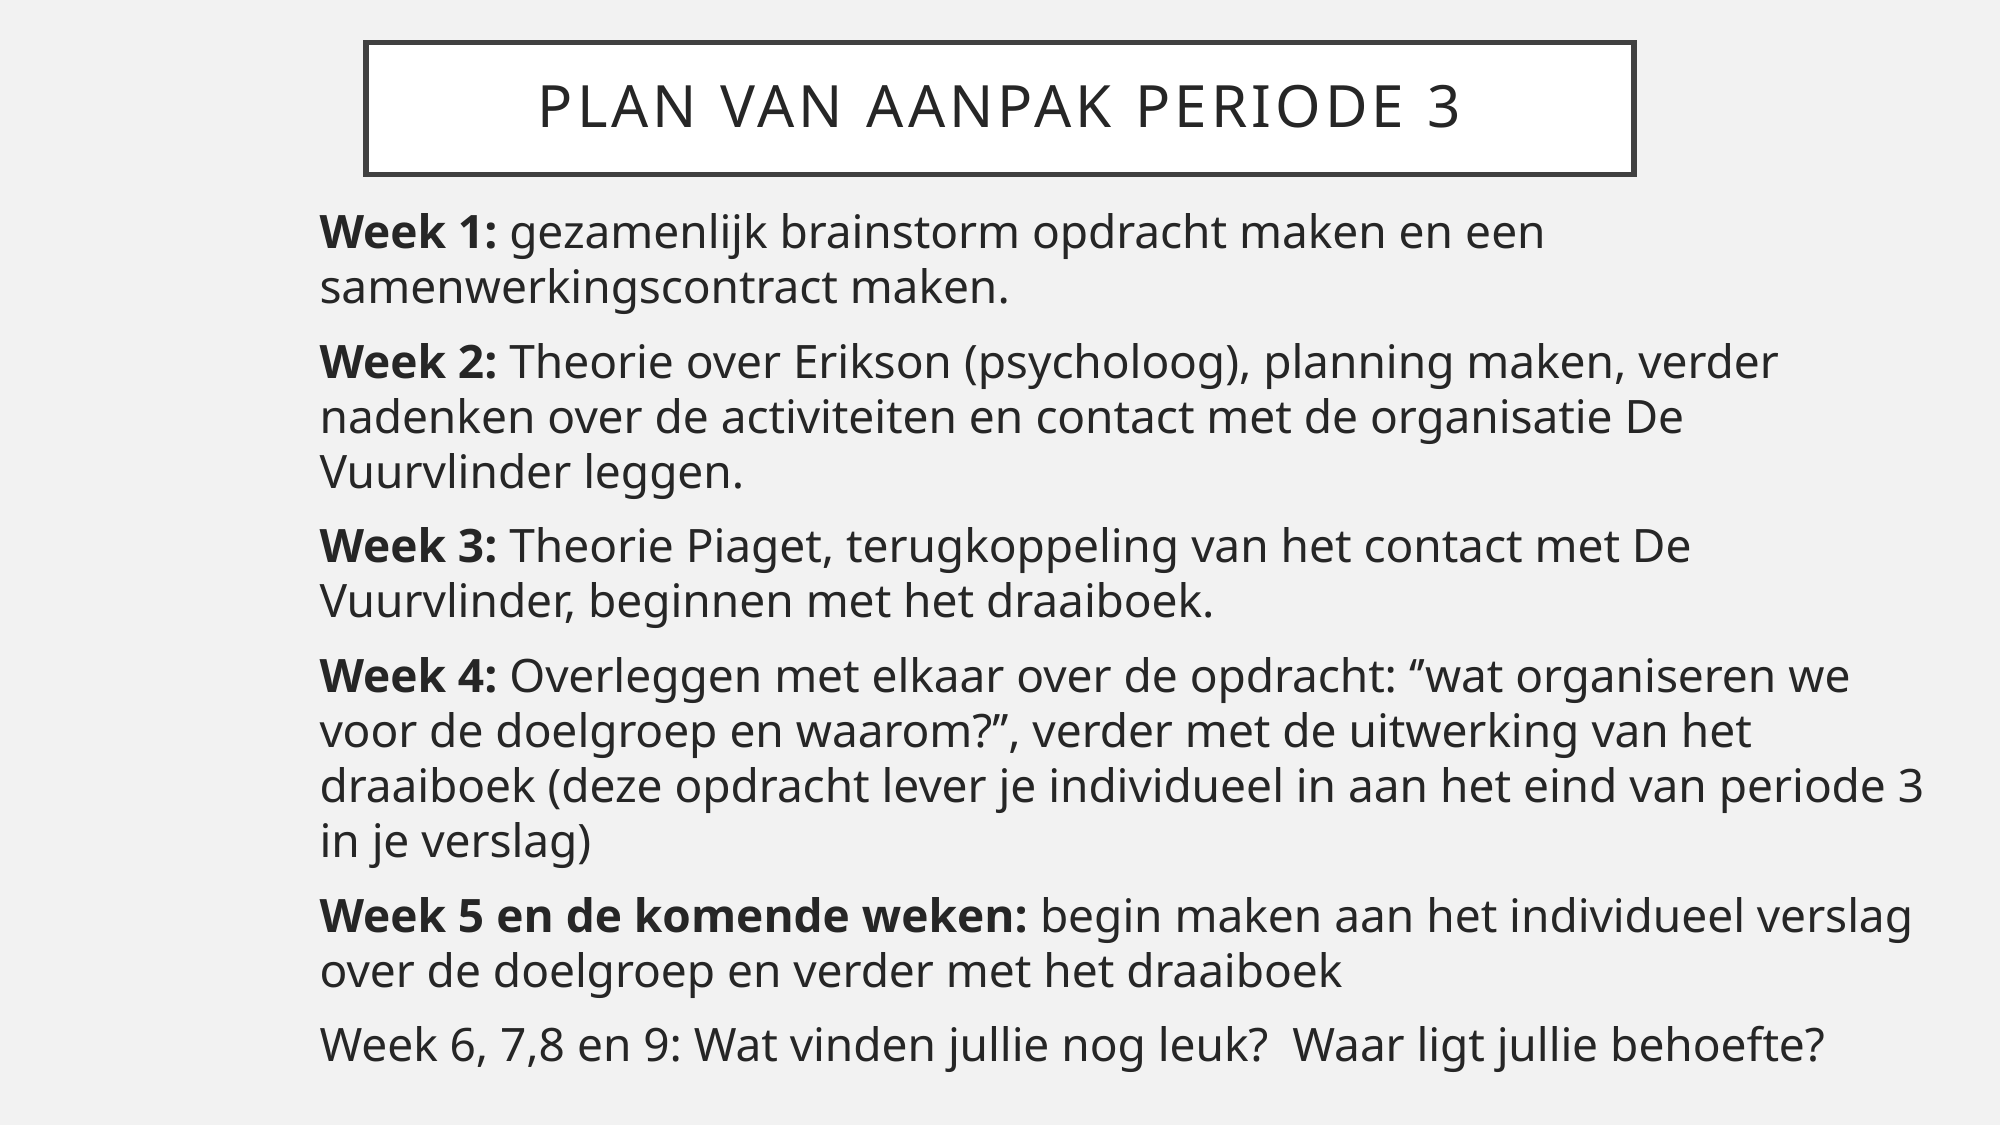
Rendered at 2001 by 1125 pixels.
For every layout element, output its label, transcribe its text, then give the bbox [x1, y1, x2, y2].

title Plan van aanpak periode 3 [363, 40, 1637, 177]
list Week 1: gezamenlijk brainstorm opdracht maken en een samenwerkingscontract maken. Week 2: Theorie over Erikson (psycholoog), planning maken, verder nadenken over de activiteiten en contact met de organisatie De Vuurvlinder leggen. Week 3: Theorie Piaget, terugkoppeling van het contact met De Vuurvlinder, beginnen met het draaiboek. Week 4: Overleggen met elkaar over de opdracht: ‘’wat organiseren we voor de doelgroep en waarom?’’, verder met de uitwerking van het draaiboek (deze opdracht lever je individueel in aan het eind van periode 3 in je verslag) Week 5 en de komende weken: begin maken aan het individueel verslag over de doelgroep en verder met het draaiboek Week 6, 7,8 en 9: Wat vinden jullie nog leuk? Waar ligt jullie behoefte? [304, 195, 1947, 1083]
